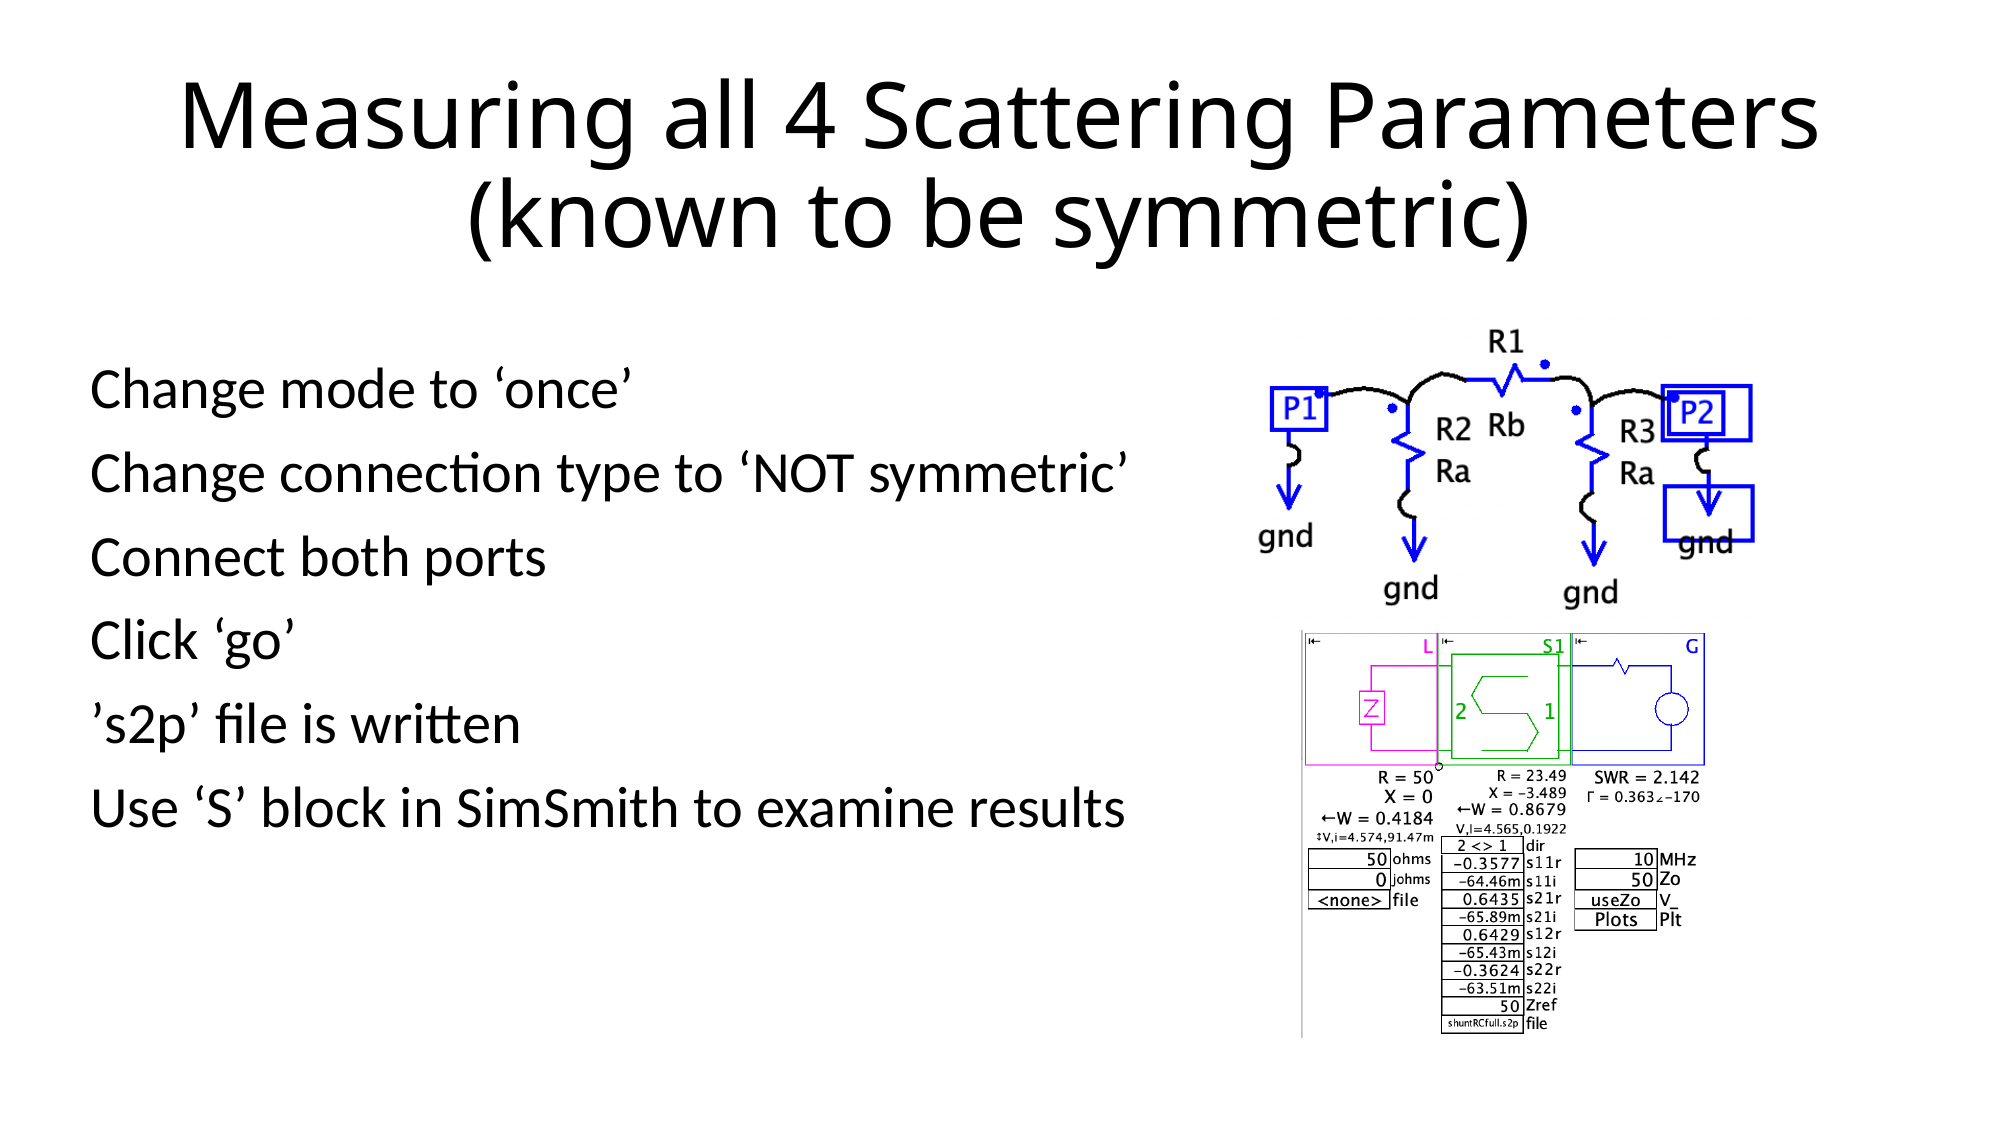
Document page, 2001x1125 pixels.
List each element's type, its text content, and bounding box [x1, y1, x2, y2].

picture [1249, 315, 1761, 620]
list Change mode to ‘once’ Change connection type to ‘NOT symmetric’ Connect both ports Click ‘go’ ’s2p’ file is written Use ‘S’ block in SimSmith to examine results [75, 350, 1153, 1038]
picture [1301, 630, 1709, 1038]
title Measuring all 4 Scattering Parameters (known to be symmetric) [137, 59, 1863, 278]
